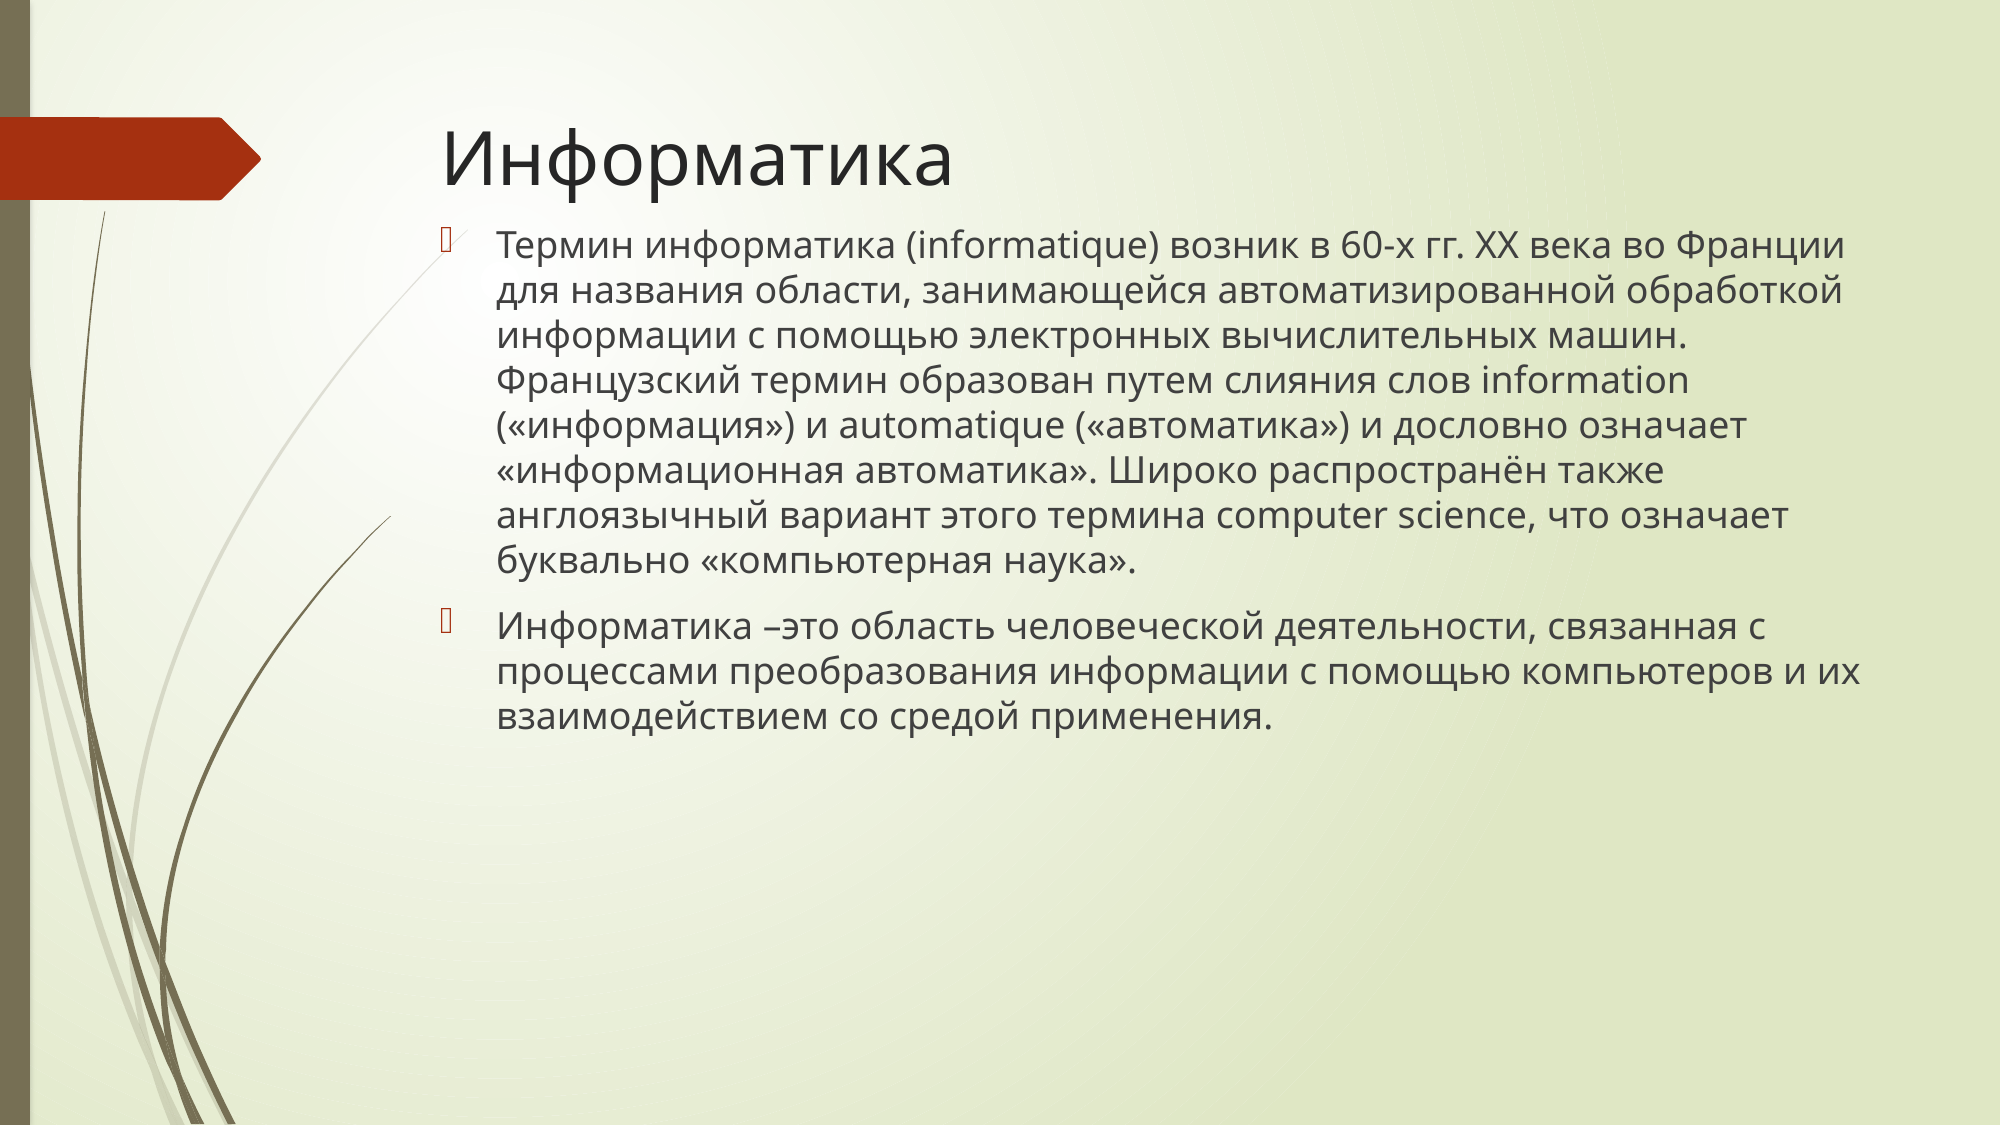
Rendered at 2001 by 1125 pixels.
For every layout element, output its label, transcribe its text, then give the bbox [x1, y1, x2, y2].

title Информатика [425, 102, 1888, 213]
list Термин информатика (informatique) возник в 60-х гг. XX века во Франции для названия области, занимающейся автоматизированной обработкой информации с помощью электронных вычислительных машин. Французский термин образован путем слияния слов information («информация») и automatique («автоматика») и дословно означает «информационная автоматика». Широко распространён также англоязычный вариант этого термина computer science, что означает буквально «компьютерная наука». Информатика –это область человеческой деятельности, связанная с процессами преобразования информации с помощью компьютеров и их взаимодействием со средой применения. [424, 213, 1888, 970]
